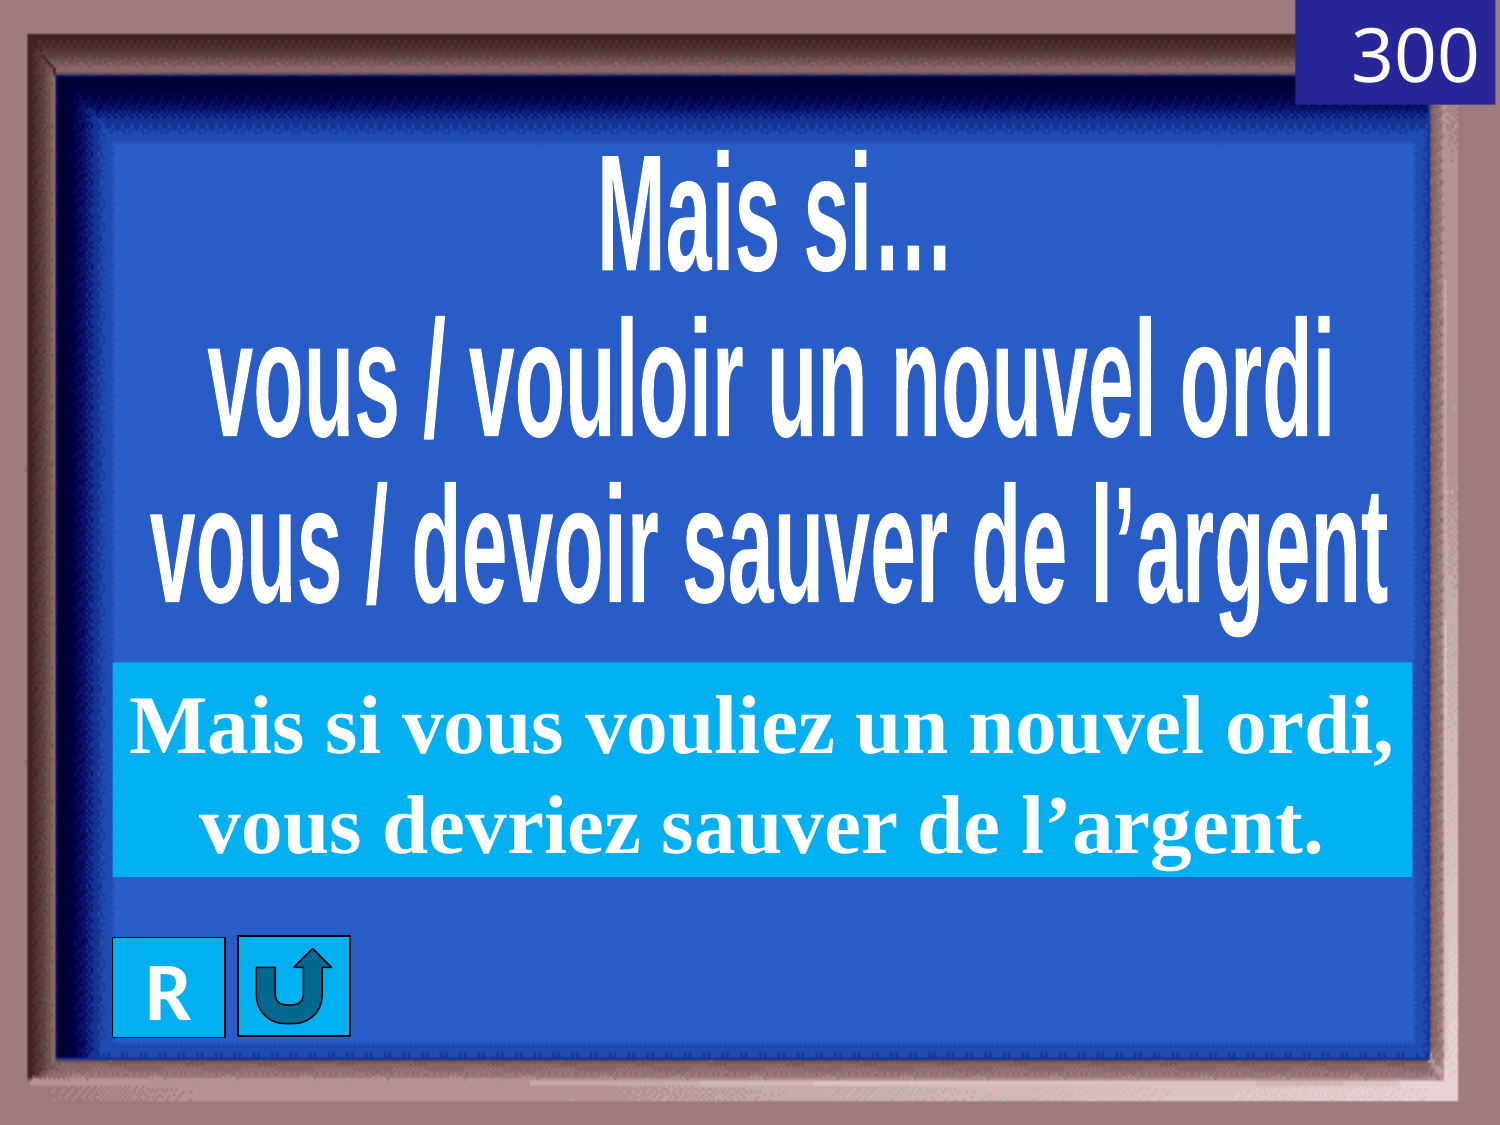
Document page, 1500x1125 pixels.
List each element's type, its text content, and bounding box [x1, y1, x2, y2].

text_box R [112, 937, 226, 1038]
text_box [237, 936, 351, 1037]
picture [0, 0, 1500, 1125]
text_box 300 [1295, 0, 1496, 105]
text_box Mais si vous vouliez un nouvel ordi, vous devriez sauver de l’argent. [112, 662, 1413, 878]
